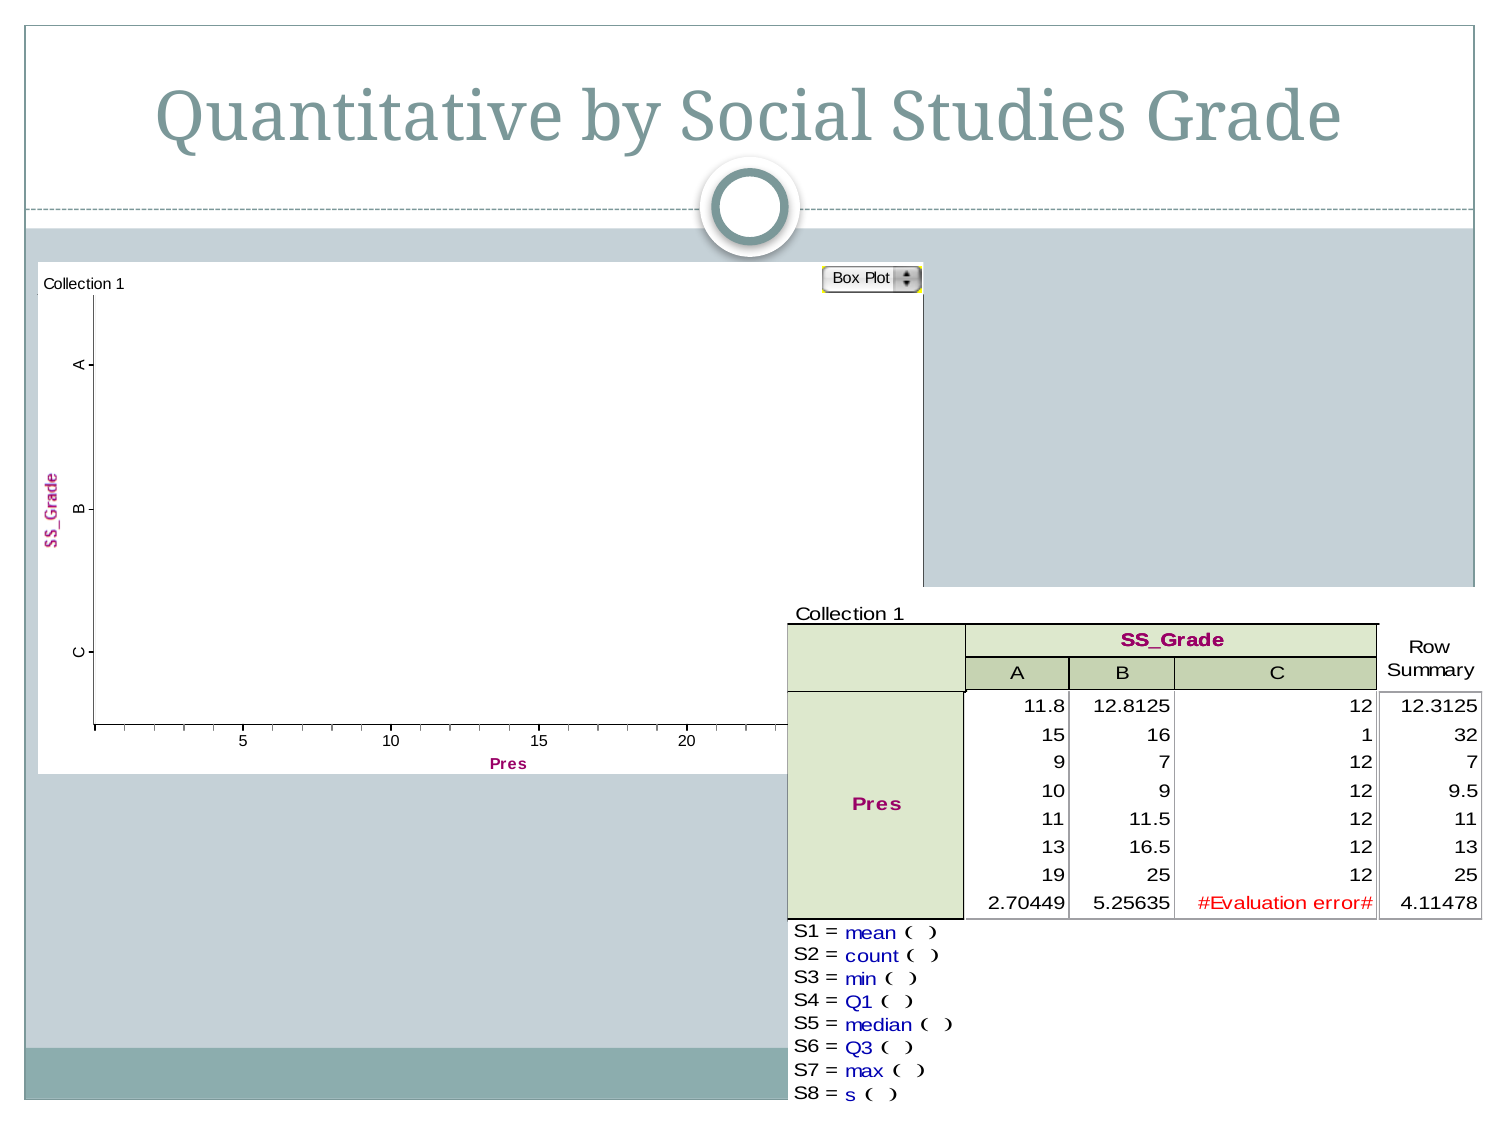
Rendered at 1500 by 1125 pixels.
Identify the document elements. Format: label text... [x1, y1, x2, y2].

title Quantitative by Social Studies Grade [49, 37, 1450, 162]
picture [37, 262, 1500, 1125]
